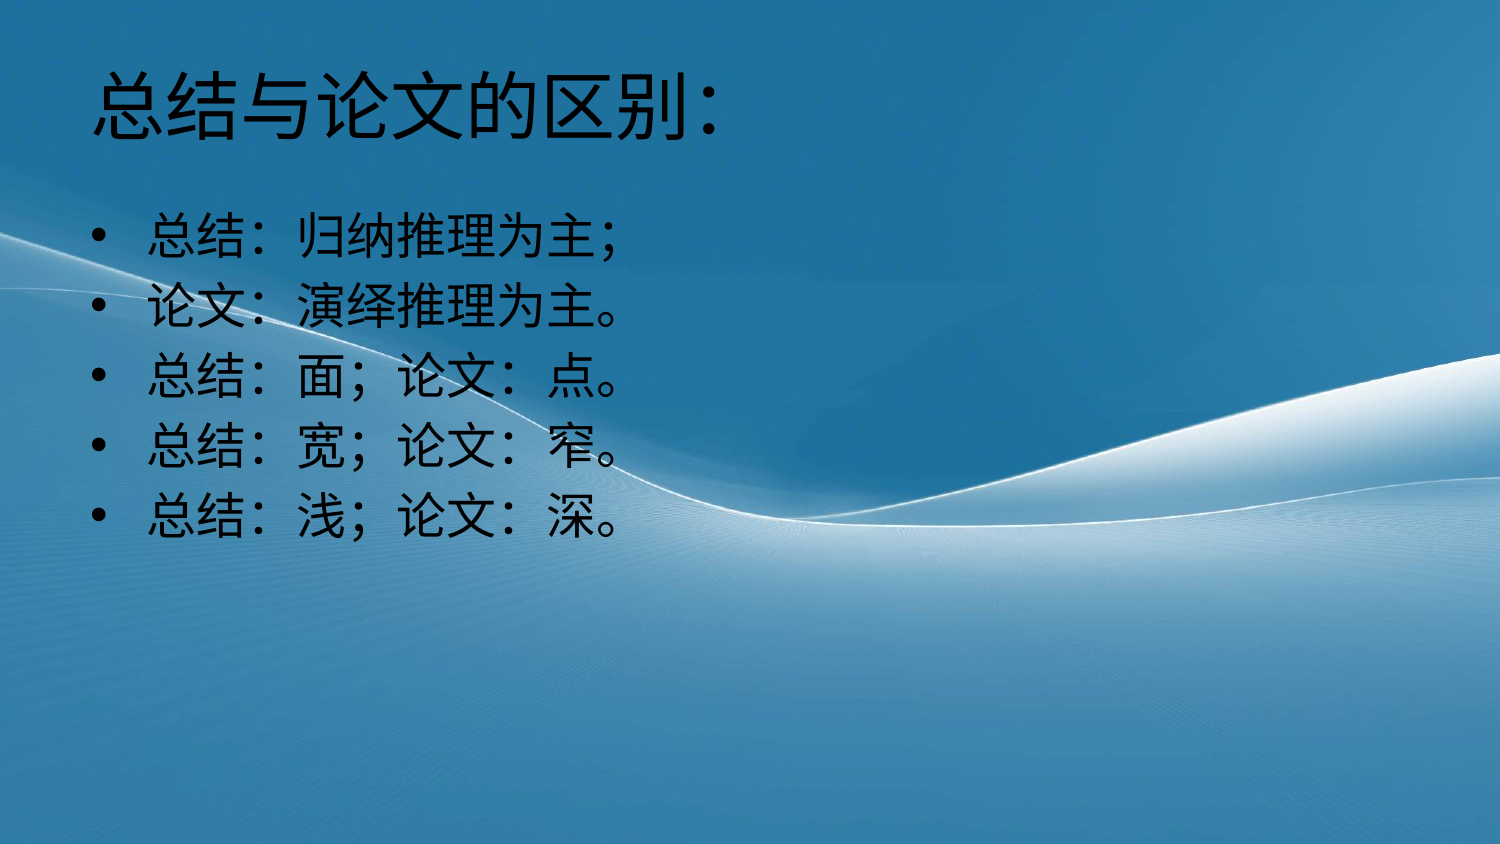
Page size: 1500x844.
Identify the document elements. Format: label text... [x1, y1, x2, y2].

picture [0, 0, 1500, 844]
title 总结与论文的区别： [74, 33, 1426, 175]
list 总结：归纳推理为主； 论文：演绎推理为主。 总结：面；论文：点。 总结：宽；论文：窄。 总结：浅；论文：深。 [74, 196, 1426, 754]
